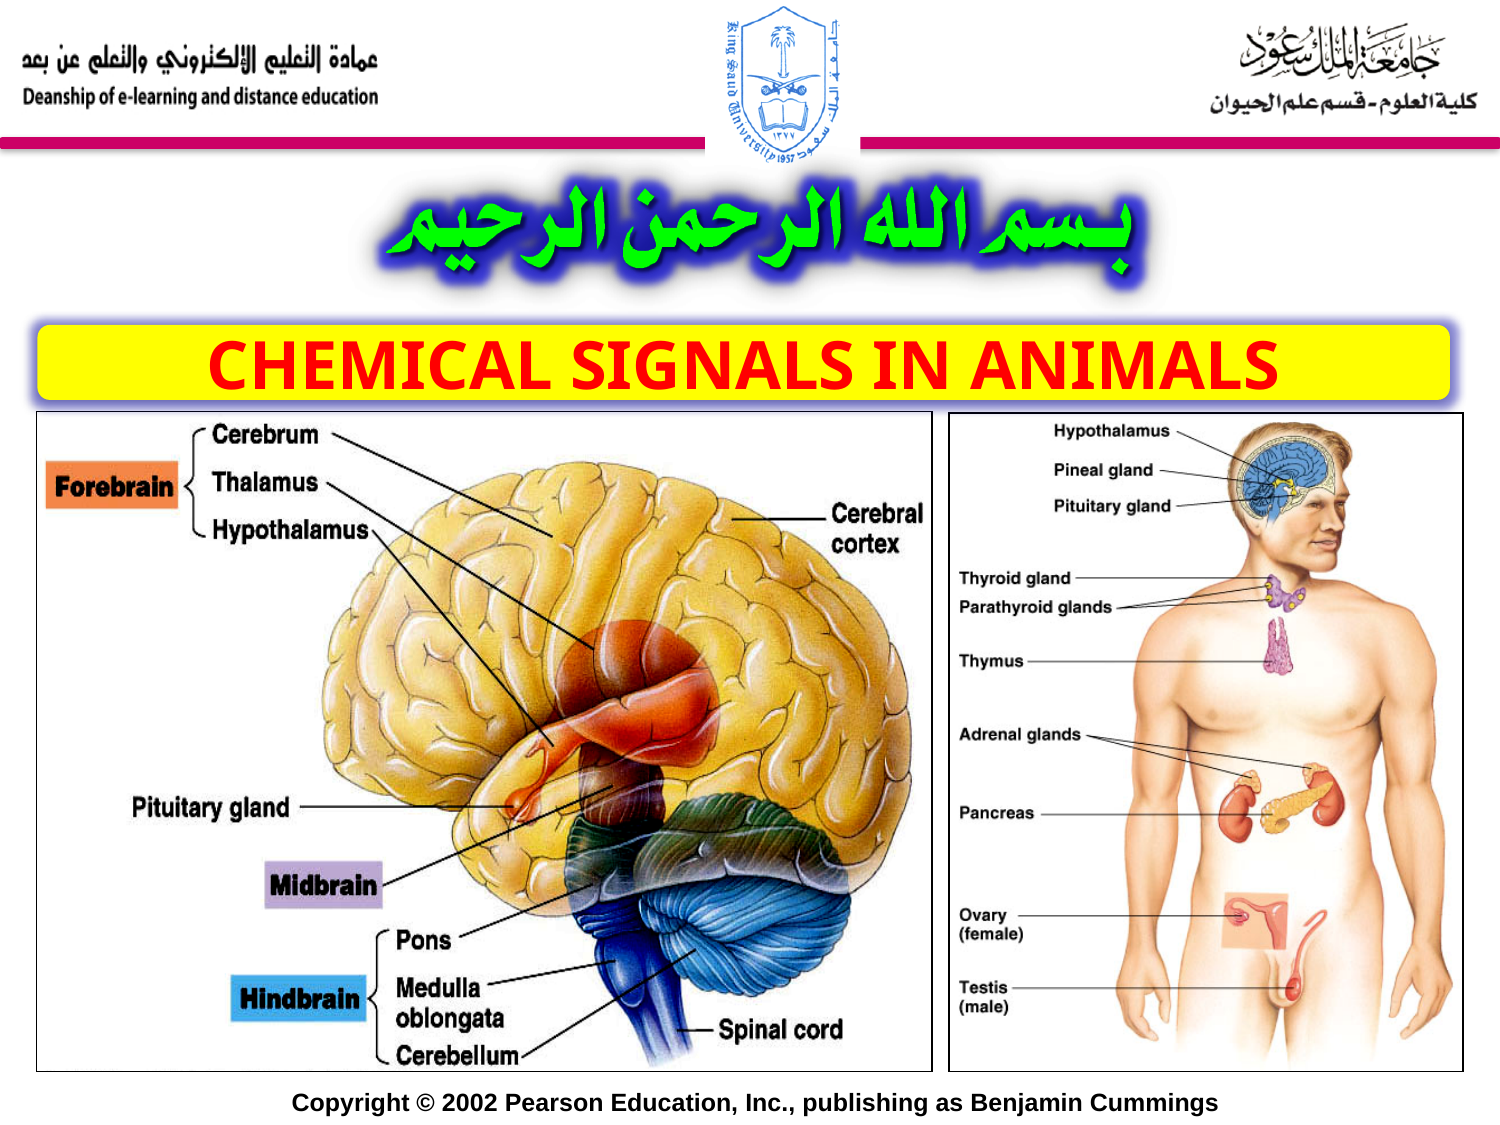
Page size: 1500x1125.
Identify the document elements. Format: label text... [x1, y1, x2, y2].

picture [37, 412, 932, 1071]
picture [949, 413, 1463, 1072]
text_box Copyright © 2002 Pearson Education, Inc., publishing as Benjamin Cummings [49, 1079, 1463, 1125]
picture [324, 124, 1206, 296]
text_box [0, 0, 1500, 168]
text_box CHEMICAL SIGNALS IN ANIMALS [37, 324, 1450, 400]
text_box [931, 1037, 948, 1079]
